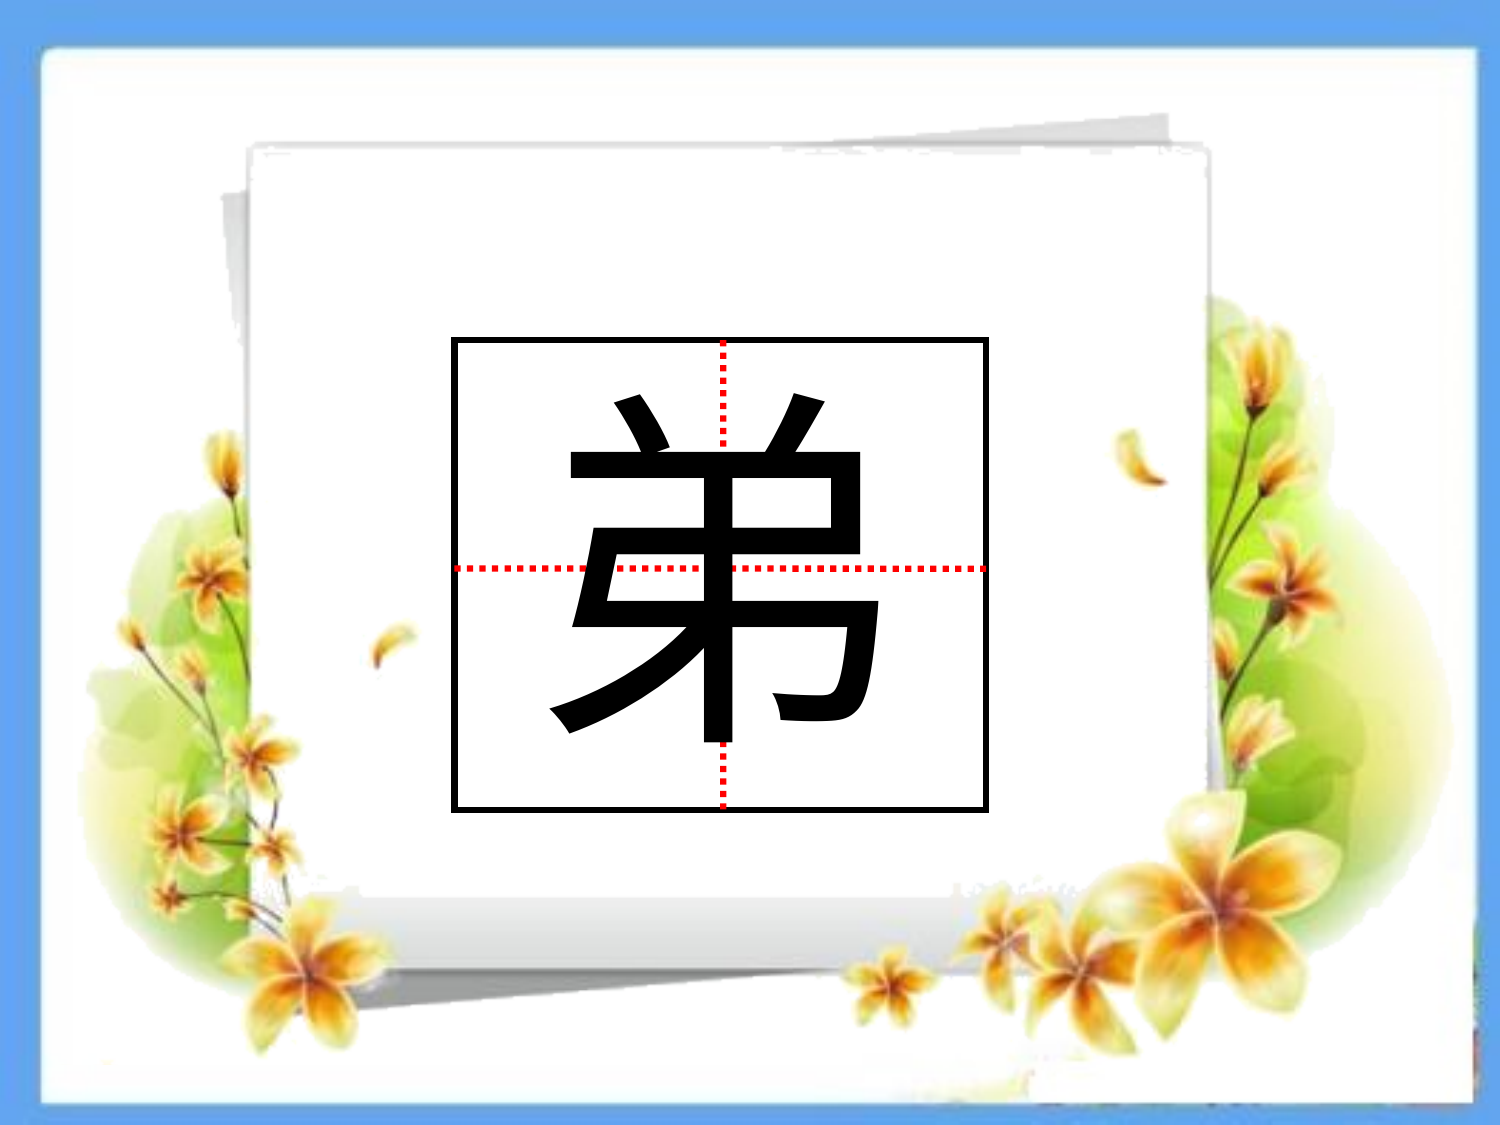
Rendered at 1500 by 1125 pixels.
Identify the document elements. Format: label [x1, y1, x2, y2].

text_box [454, 339, 987, 810]
picture [0, 0, 1500, 1125]
